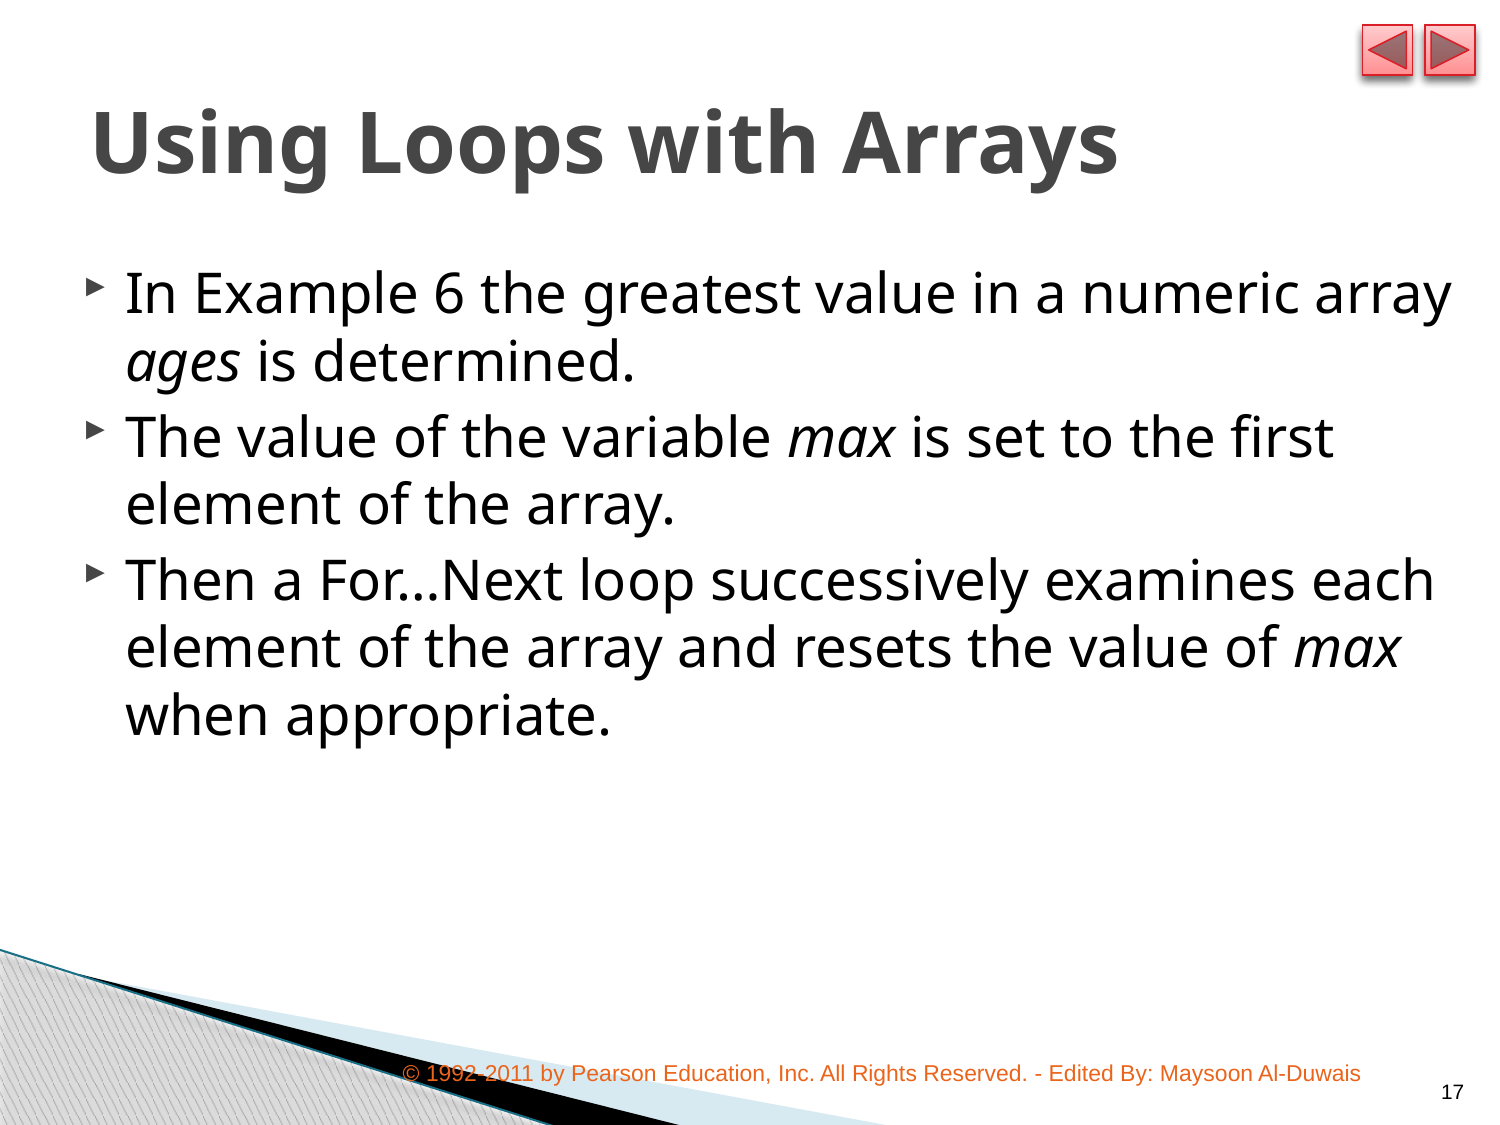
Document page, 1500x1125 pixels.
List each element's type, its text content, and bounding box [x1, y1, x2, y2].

list In Example 6 the greatest value in a numeric array ages is determined. The value of the variable max is set to the first element of the array. Then a For…Next loop successively examines each element of the array and resets the value of max when appropriate. [49, 249, 1470, 1007]
footer © 1992-2011 by Pearson Education, Inc. All Rights Reserved. - Edited By: Maysoon Al-Duwais [387, 1051, 1425, 1112]
slide_number 17 [1425, 1051, 1479, 1112]
title Using Loops with Arrays [75, 45, 1425, 233]
